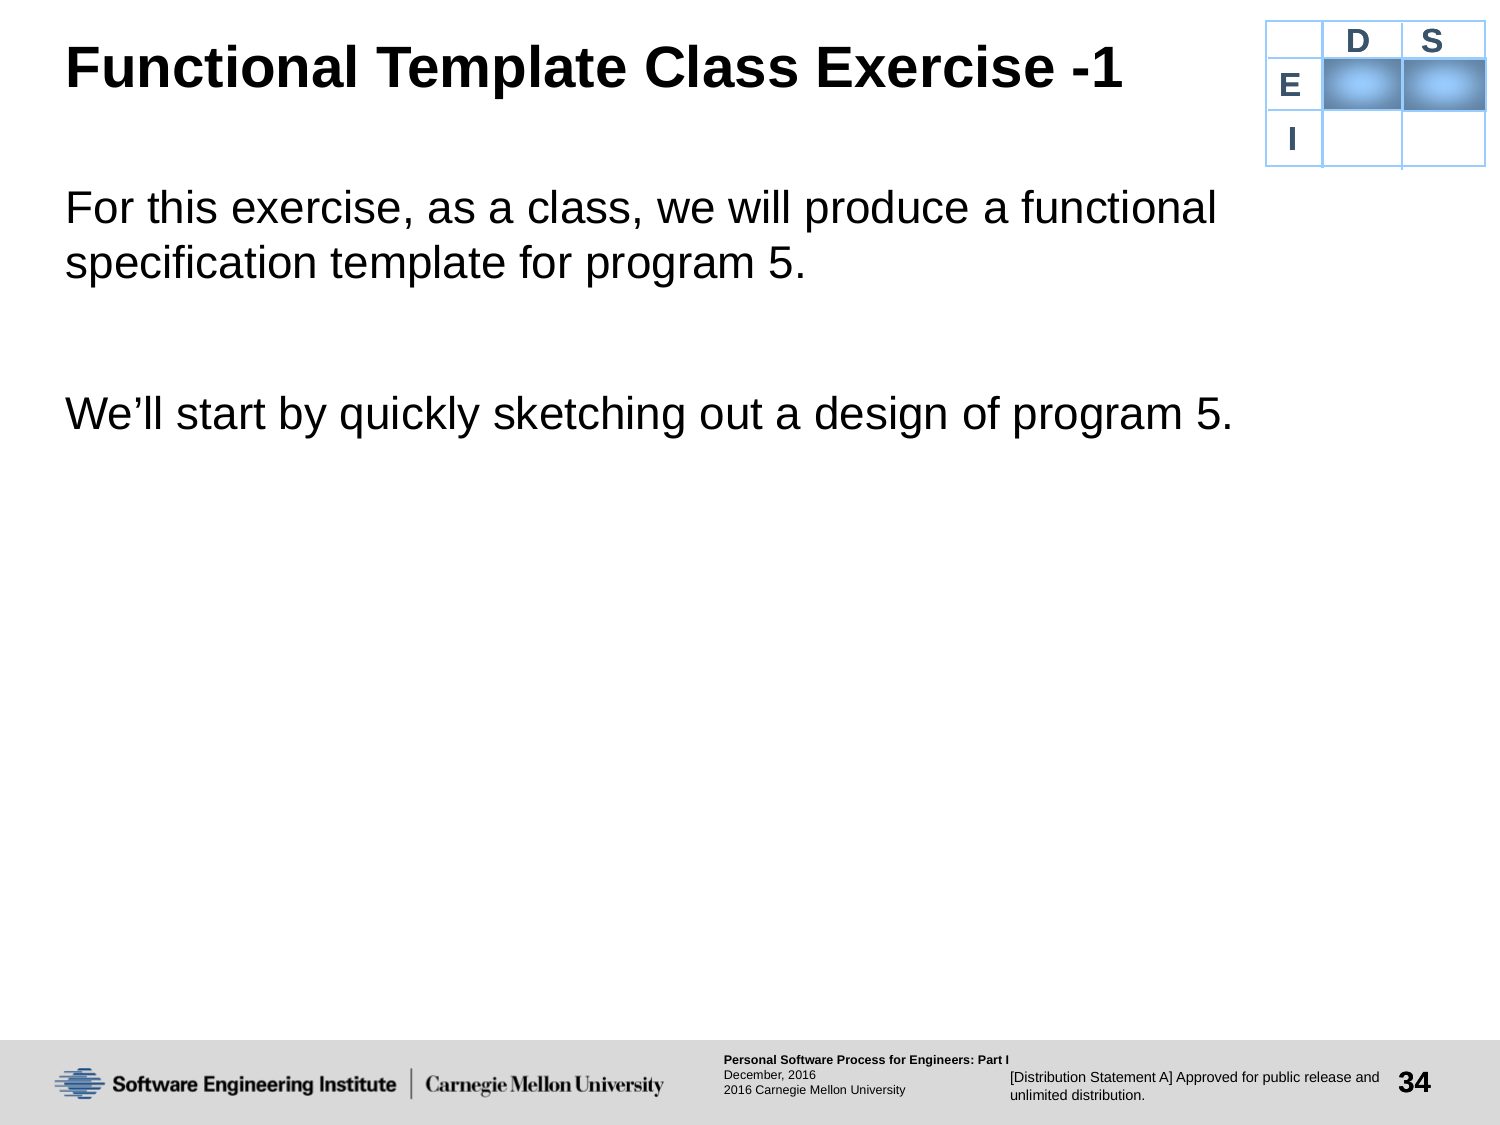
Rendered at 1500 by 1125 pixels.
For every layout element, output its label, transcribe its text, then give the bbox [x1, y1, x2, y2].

title Functional Template Class Exercise -1 [65, 37, 1264, 148]
list For this exercise, as a class, we will produce a functional specification template for program 5. We’ll start by quickly sketching out a design of program 5. [65, 177, 1431, 1000]
picture [1264, 12, 1491, 174]
picture [46, 1061, 673, 1104]
